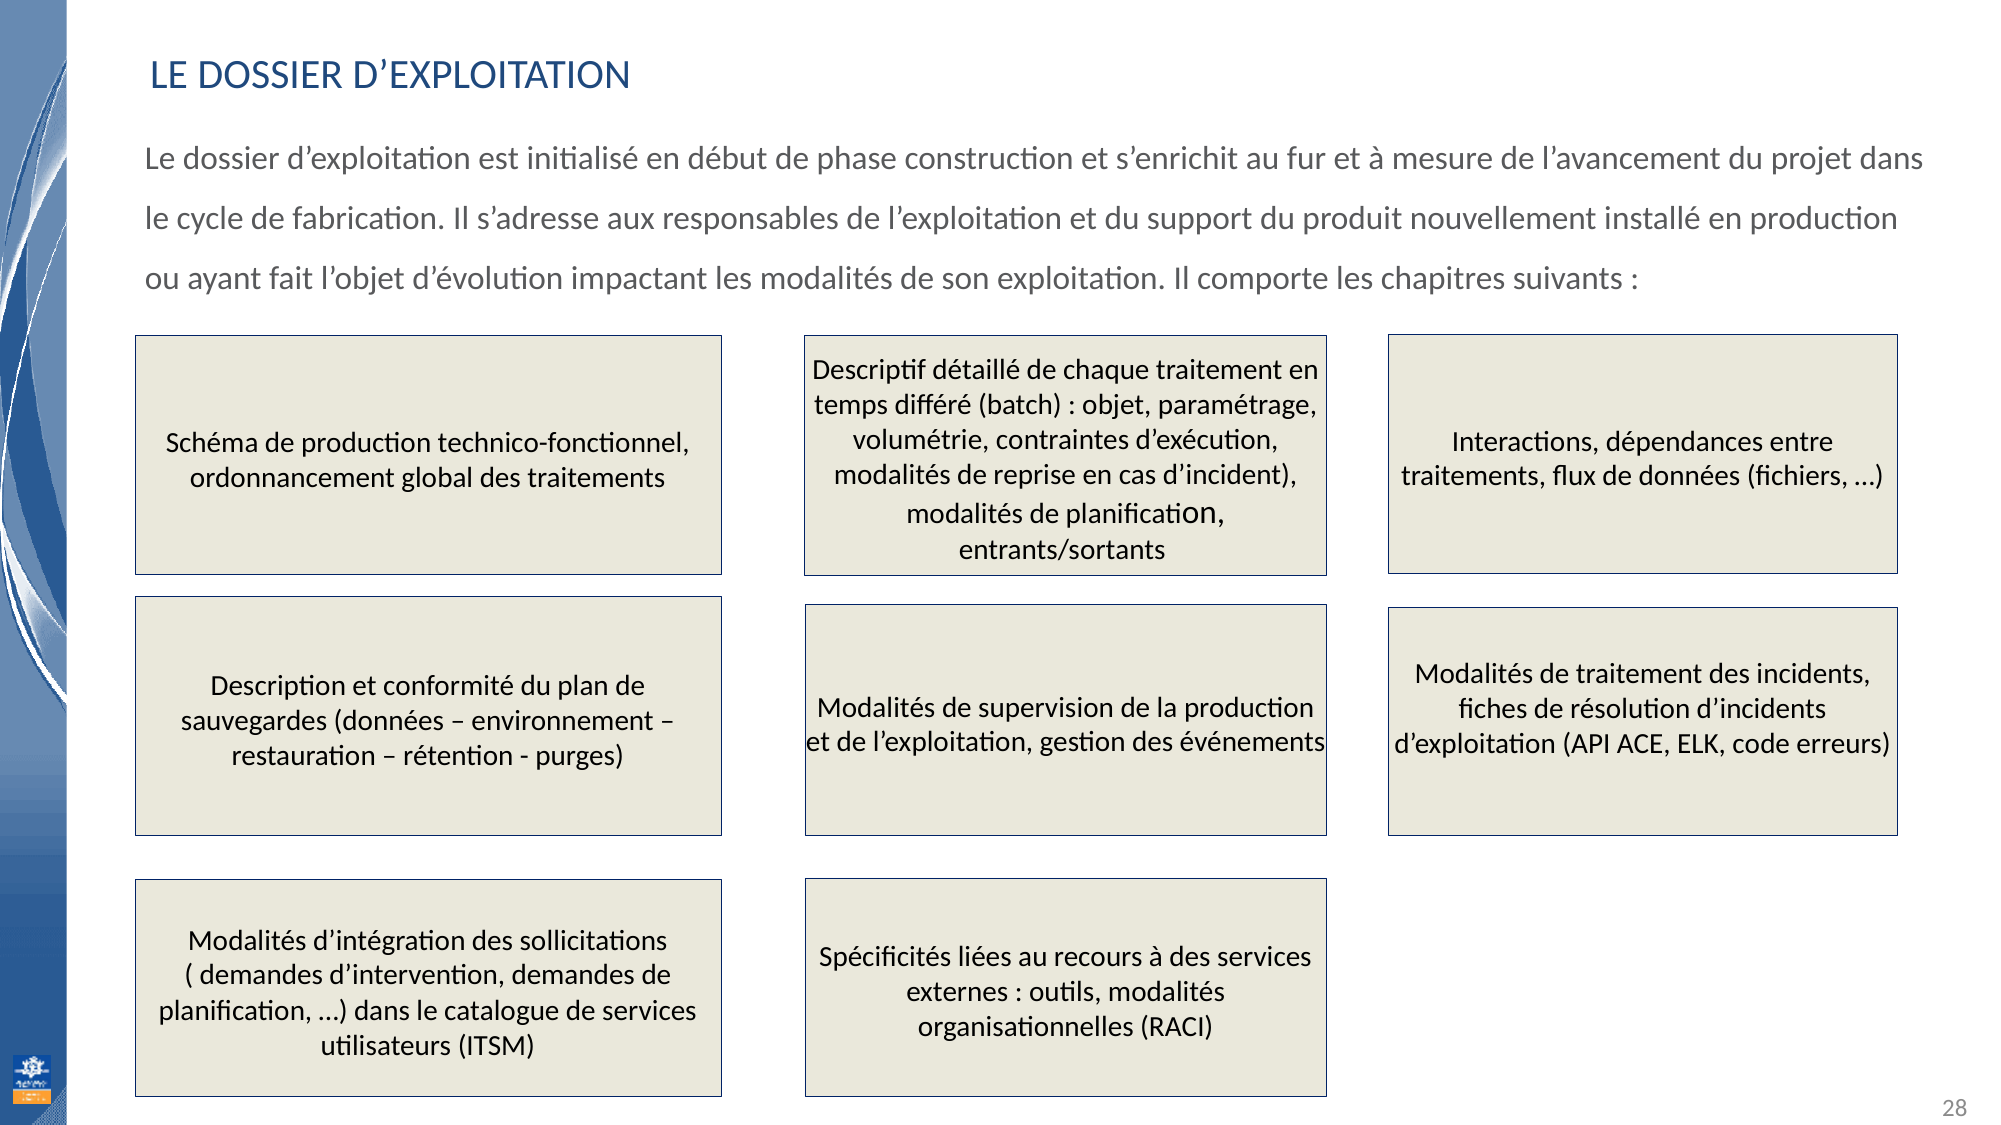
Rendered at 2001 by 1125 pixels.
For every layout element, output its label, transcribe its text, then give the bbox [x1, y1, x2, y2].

text_box Description et conformité du plan de sauvegardes (données – environnement – restauration – rétention - purges) [135, 596, 721, 836]
text_box Le dossier d’exploitation est initialisé en début de phase construction et s’enrichit au fur et à mesure de l’avancement du projet dans le cycle de fabrication. Il s’adresse aux responsables de l’exploitation et du support du produit nouvellement installé en production ou ayant fait l’objet d’évolution impactant les modalités de son exploitation. Il comporte les chapitres suivants : [130, 108, 1954, 304]
text_box Modalités de supervision de la production et de l’exploitation, gestion des événements [804, 604, 1327, 836]
text_box Modalités d’intégration des sollicitations ( demandes d’intervention, demandes de planification, …) dans le catalogue de services utilisateurs (ITSM) [135, 879, 721, 1097]
text_box Schéma de production technico-fonctionnel, ordonnancement global des traitements [135, 335, 721, 575]
text_box Descriptif détaillé de chaque traitement en temps différé (batch) : objet, paramétrage, volumétrie, contraintes d’exécution, modalités de reprise en cas d’incident), modalités de planification, entrants/sortants [804, 335, 1327, 575]
text_box Interactions, dépendances entre traitements, flux de données (fichiers, …) [1387, 334, 1898, 574]
picture [13, 1055, 51, 1104]
title Le dossier d’exploitation [135, 19, 1898, 108]
slide_number 28 [1913, 1076, 1983, 1125]
text_box Modalités de traitement des incidents, fiches de résolution d’incidents d’exploitation (API ACE, ELK, code erreurs) [1387, 607, 1898, 836]
text_box Spécificités liées au recours à des services externes : outils, modalités organisationnelles (RACI) [804, 877, 1327, 1097]
